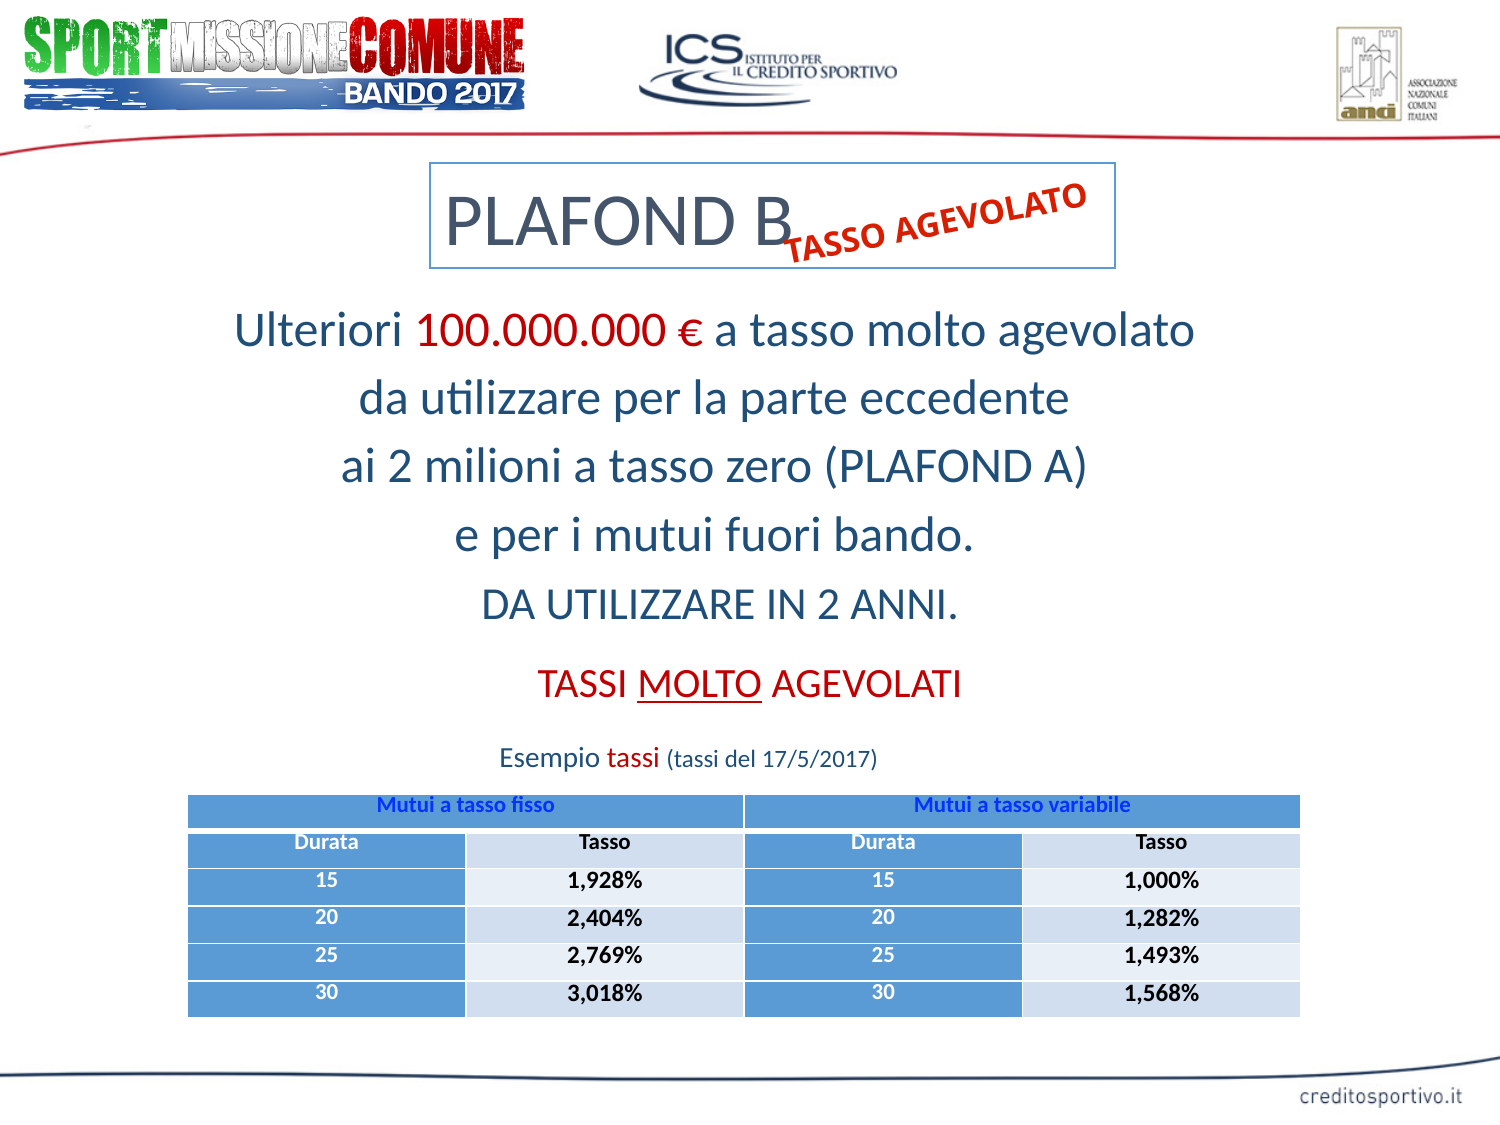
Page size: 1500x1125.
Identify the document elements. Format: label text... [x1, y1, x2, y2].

table_cell 1,282% [1023, 907, 1300, 943]
text_box Esempio tassi (tassi del 17/5/2017) [484, 725, 1215, 781]
picture [0, 0, 1500, 1125]
table_cell 3,018% [467, 982, 743, 1017]
table_cell 15 [188, 869, 465, 905]
text_box TASSI MOLTO AGEVOLATI [42, 641, 1458, 714]
table_cell 20 [188, 907, 465, 943]
table_cell 2,769% [467, 944, 743, 980]
table_cell 30 [745, 982, 1022, 1017]
table_cell 1,493% [1023, 944, 1300, 980]
table_cell 1,568% [1023, 982, 1300, 1017]
table_cell 1,000% [1023, 869, 1300, 905]
table_cell Tasso [467, 834, 743, 868]
table_cell 25 [188, 944, 465, 980]
table_cell 15 [745, 869, 1022, 905]
text_box PLAFOND B [844, 215, 1116, 269]
table_cell 25 [745, 944, 1022, 980]
text_box TASSO AGEVOLATO [764, 150, 1169, 282]
table_cell 20 [745, 907, 1022, 943]
table_header Mutui a tasso variabile [745, 795, 1300, 828]
table_cell Tasso [1023, 834, 1300, 868]
text_box PLAFOND B [429, 162, 1093, 269]
text_box Ulteriori 100.000.000 € a tasso molto agevolato da utilizzare per la parte eccedente ai 2 milioni a tasso zero (PLAFOND A) e per i mutui fuori bando. DA UTILIZZARE IN 2 ANNI. [79, 280, 1350, 637]
table_cell Durata [188, 834, 465, 868]
table_cell 2,404% [467, 907, 743, 943]
table_header Mutui a tasso fisso [188, 795, 743, 828]
table_cell Durata [745, 834, 1022, 868]
table_cell 1,928% [467, 869, 743, 905]
table_cell 30 [188, 982, 465, 1017]
